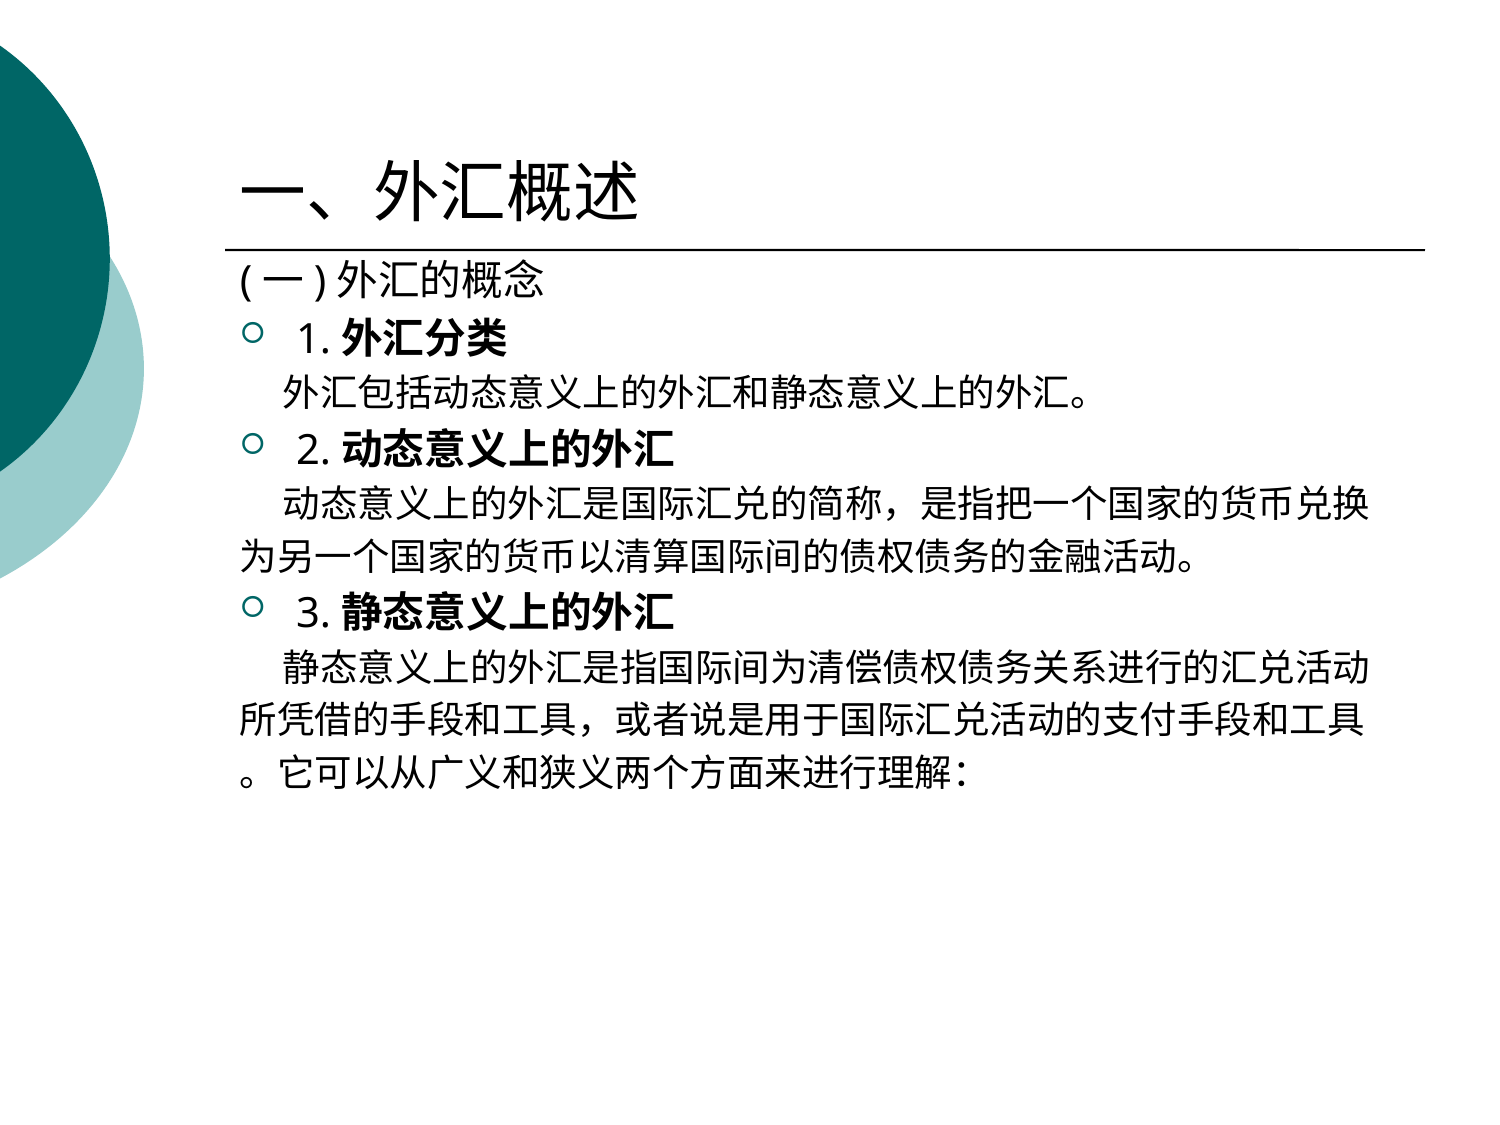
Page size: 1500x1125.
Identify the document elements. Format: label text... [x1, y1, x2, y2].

list (一)外汇的概念 1.外汇分类 外汇包括动态意义上的外汇和静态意义上的外汇。 2.动态意义上的外汇 动态意义上的外汇是国际汇兑的简称，是指把一个国家的货币兑换 为另一个国家的货币以清算国际间的债权债务的金融活动。 3.静态意义上的外汇 静态意义上的外汇是指国际间为清偿债权债务关系进行的汇兑活动 所凭借的手段和工具，或者说是用于国际汇兑活动的支付手段和工具 。它可以从广义和狭义两个方面来进行理解： [224, 245, 1442, 1091]
title 一、外汇概述 [224, 49, 1425, 238]
